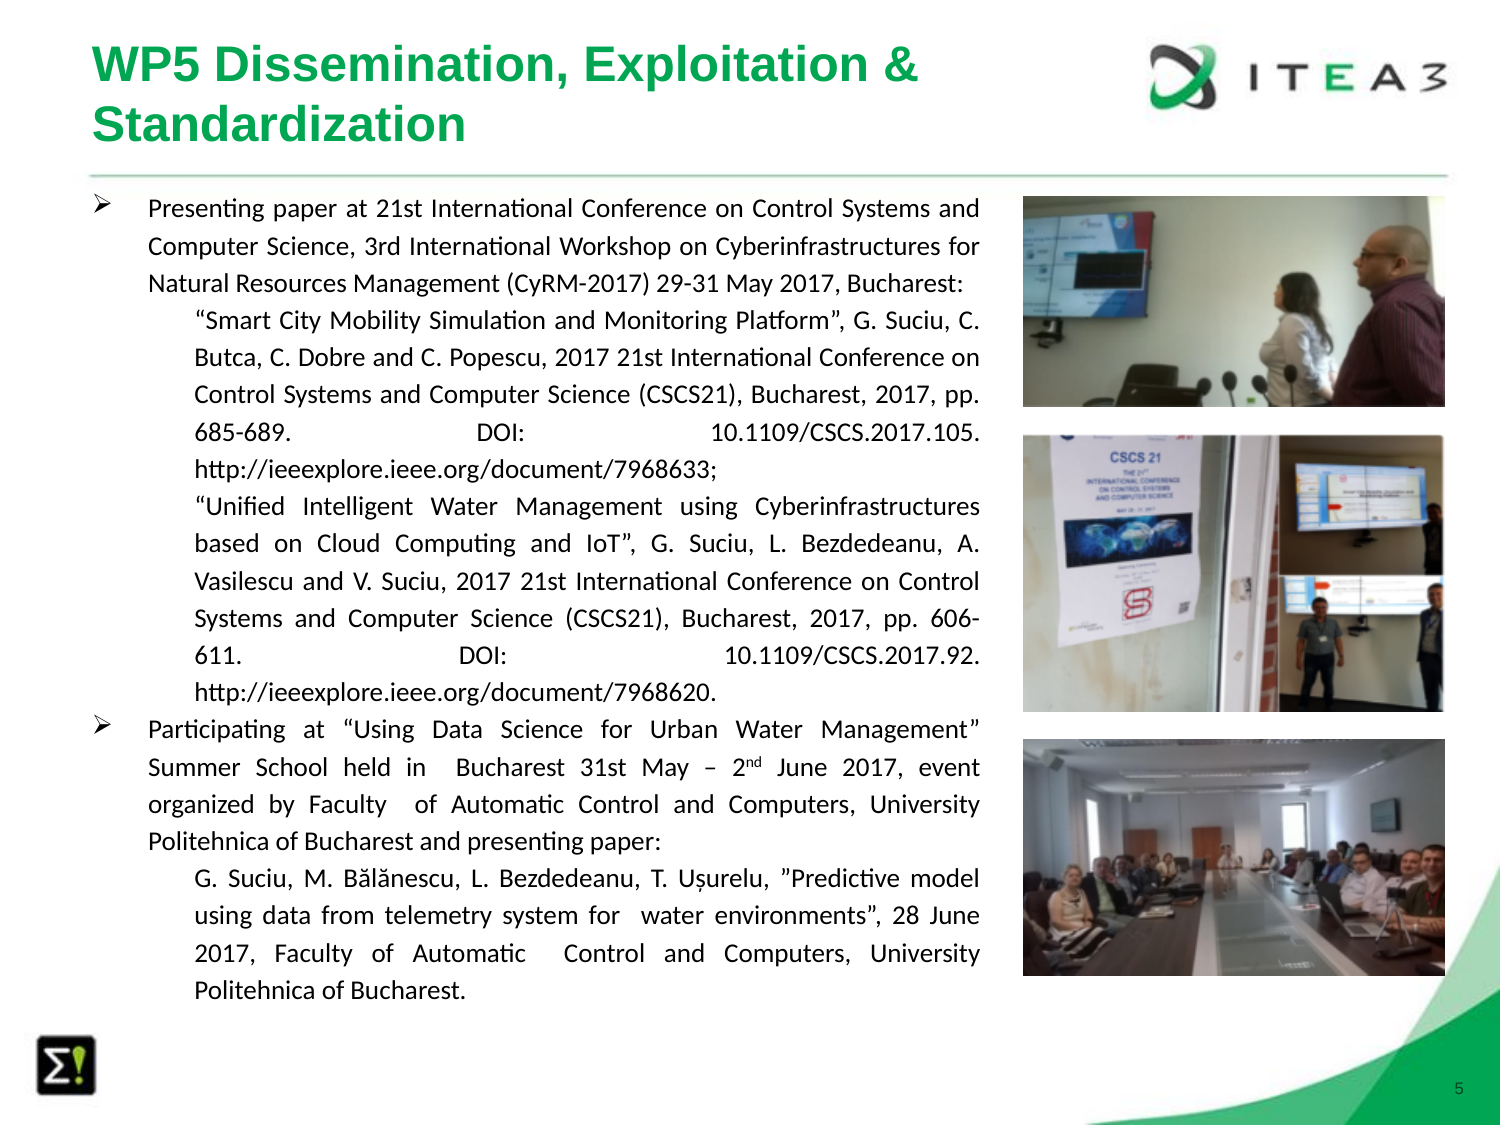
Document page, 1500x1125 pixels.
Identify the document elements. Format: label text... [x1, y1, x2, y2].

title WP5 Dissemination, Exploitation & Standardization [76, 23, 1099, 160]
picture [0, 0, 1500, 1125]
list Presenting paper at 21st International Conference on Control Systems and Computer Science, 3rd International Workshop on Cyberinfrastructures for Natural Resources Management (CyRM-2017) 29-31 May 2017, Bucharest: “Smart City Mobility Simulation and Monitoring Platform”, G. Suciu, C. Butca, C. Dobre and C. Popescu, 2017 21st International Conference on Control Systems and Computer Science (CSCS21), Bucharest, 2017, pp. 685-689. DOI: 10.1109/CSCS.2017.105. http://ieeexplore.ieee.org/document/7968633; “Unified Intelligent Water Management using Cyberinfrastructures based on Cloud Computing and IoT”, G. Suciu, L. Bezdedeanu, A. Vasilescu and V. Suciu, 2017 21st International Conference on Control Systems and Computer Science (CSCS21), Bucharest, 2017, pp. 606-611. DOI: 10.1109/CSCS.2017.92. http://ieeexplore.ieee.org/document/7968620. Participating at “Using Data Science for Urban Water Management” Summer School held in Bucharest 31st May – 2nd June 2017, event organized by Faculty of Automatic Control and Computers, University Politehnica of Bucharest and presenting paper: G. Suciu, M. Bălănescu, L. Bezdedeanu, T. Ușurelu, ”Predictive model using data from telemetry system for water environments”, 28 June 2017, Faculty of Automatic Control and Computers, University Politehnica of Bucharest. [76, 178, 996, 1102]
